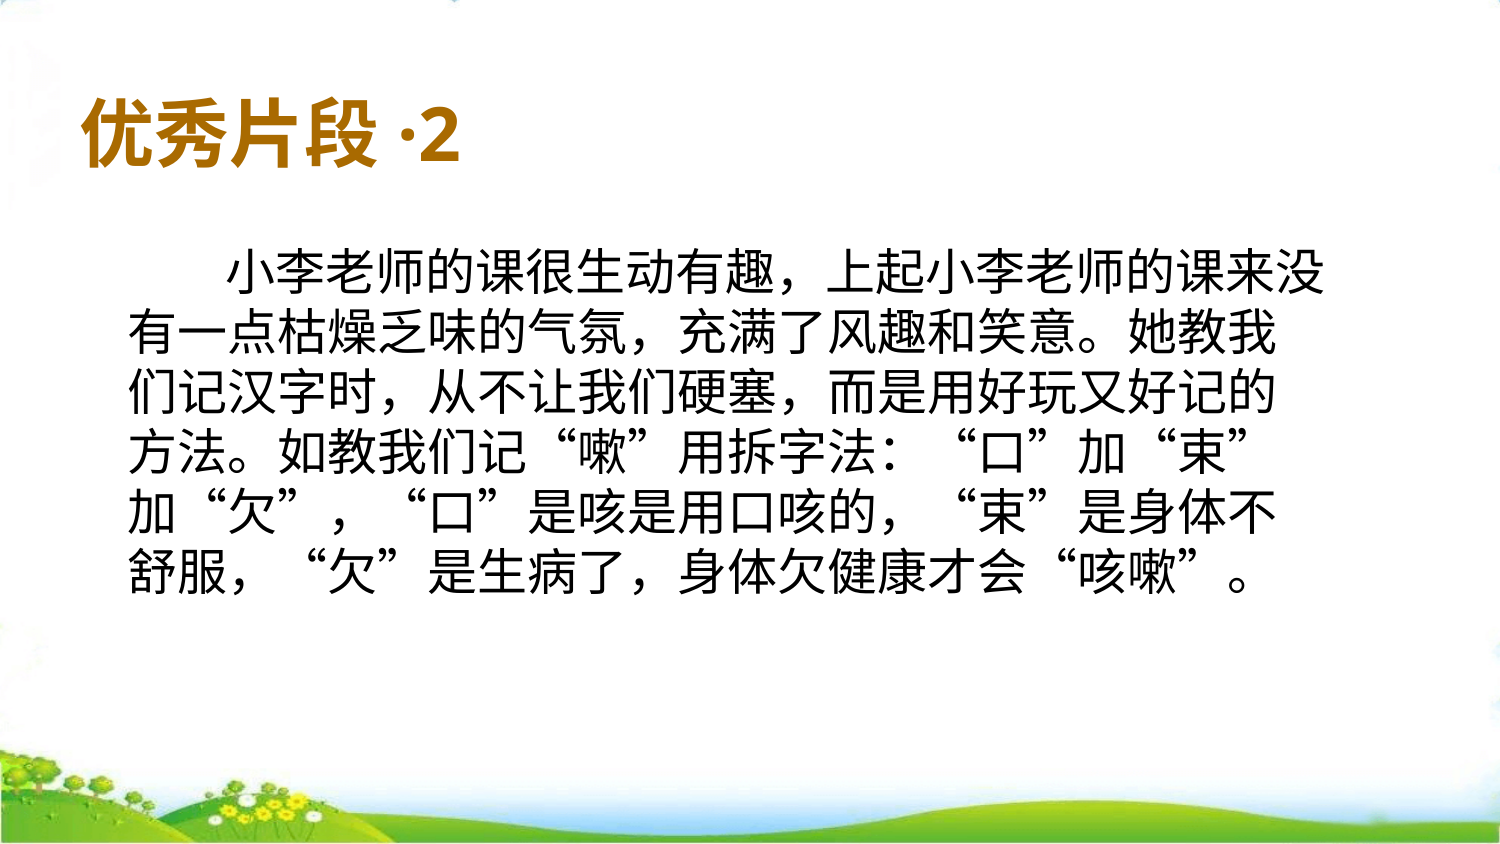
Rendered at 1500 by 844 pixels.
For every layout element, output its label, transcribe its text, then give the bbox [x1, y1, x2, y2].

picture [0, 0, 1500, 844]
text_box 优秀片段·2 [64, 79, 620, 185]
text_box 小李老师的课很生动有趣，上起小李老师的课来没有一点枯燥乏味的气氛，充满了风趣和笑意。她教我们记汉字时，从不让我们硬塞，而是用好玩又好记的方法。如教我们记“嗽”用拆字法：“口”加“束”加“欠”，“口”是咳是用口咳的，“束”是身体不舒服，“欠”是生病了，身体欠健康才会“咳嗽”。 [112, 232, 1341, 668]
